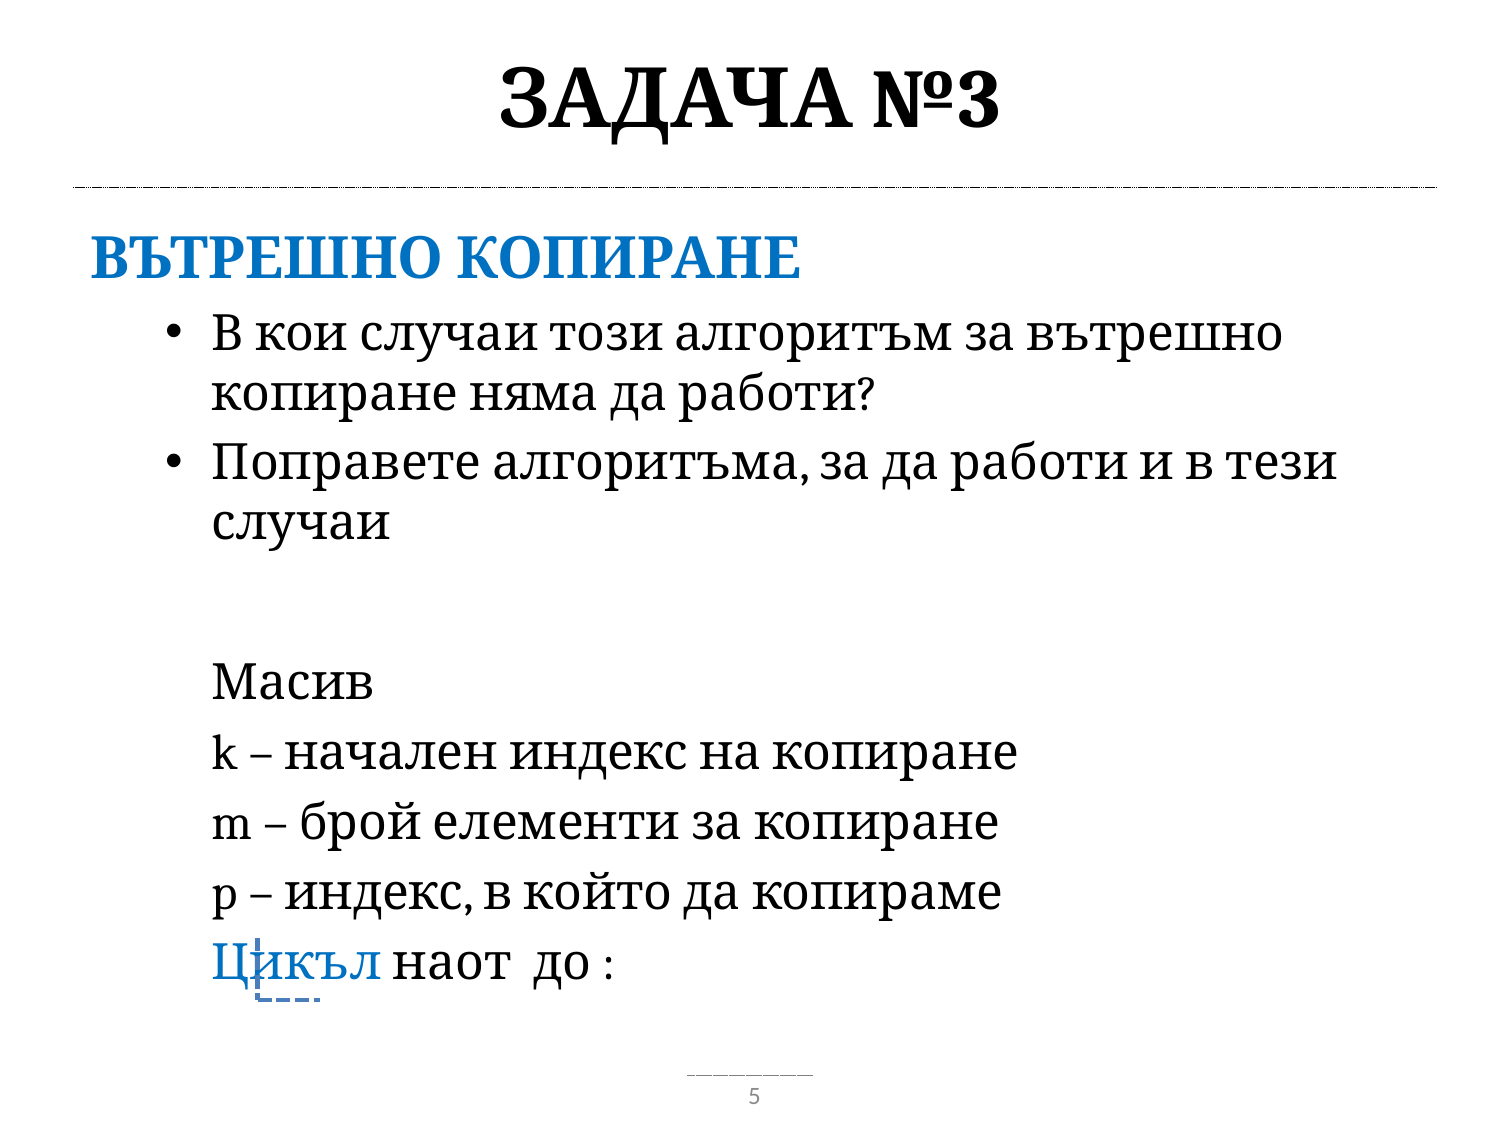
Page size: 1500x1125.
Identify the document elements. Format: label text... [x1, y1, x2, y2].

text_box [257, 937, 321, 1001]
slide_number 5 [579, 1065, 930, 1125]
title Задача №3 [0, 0, 1500, 188]
